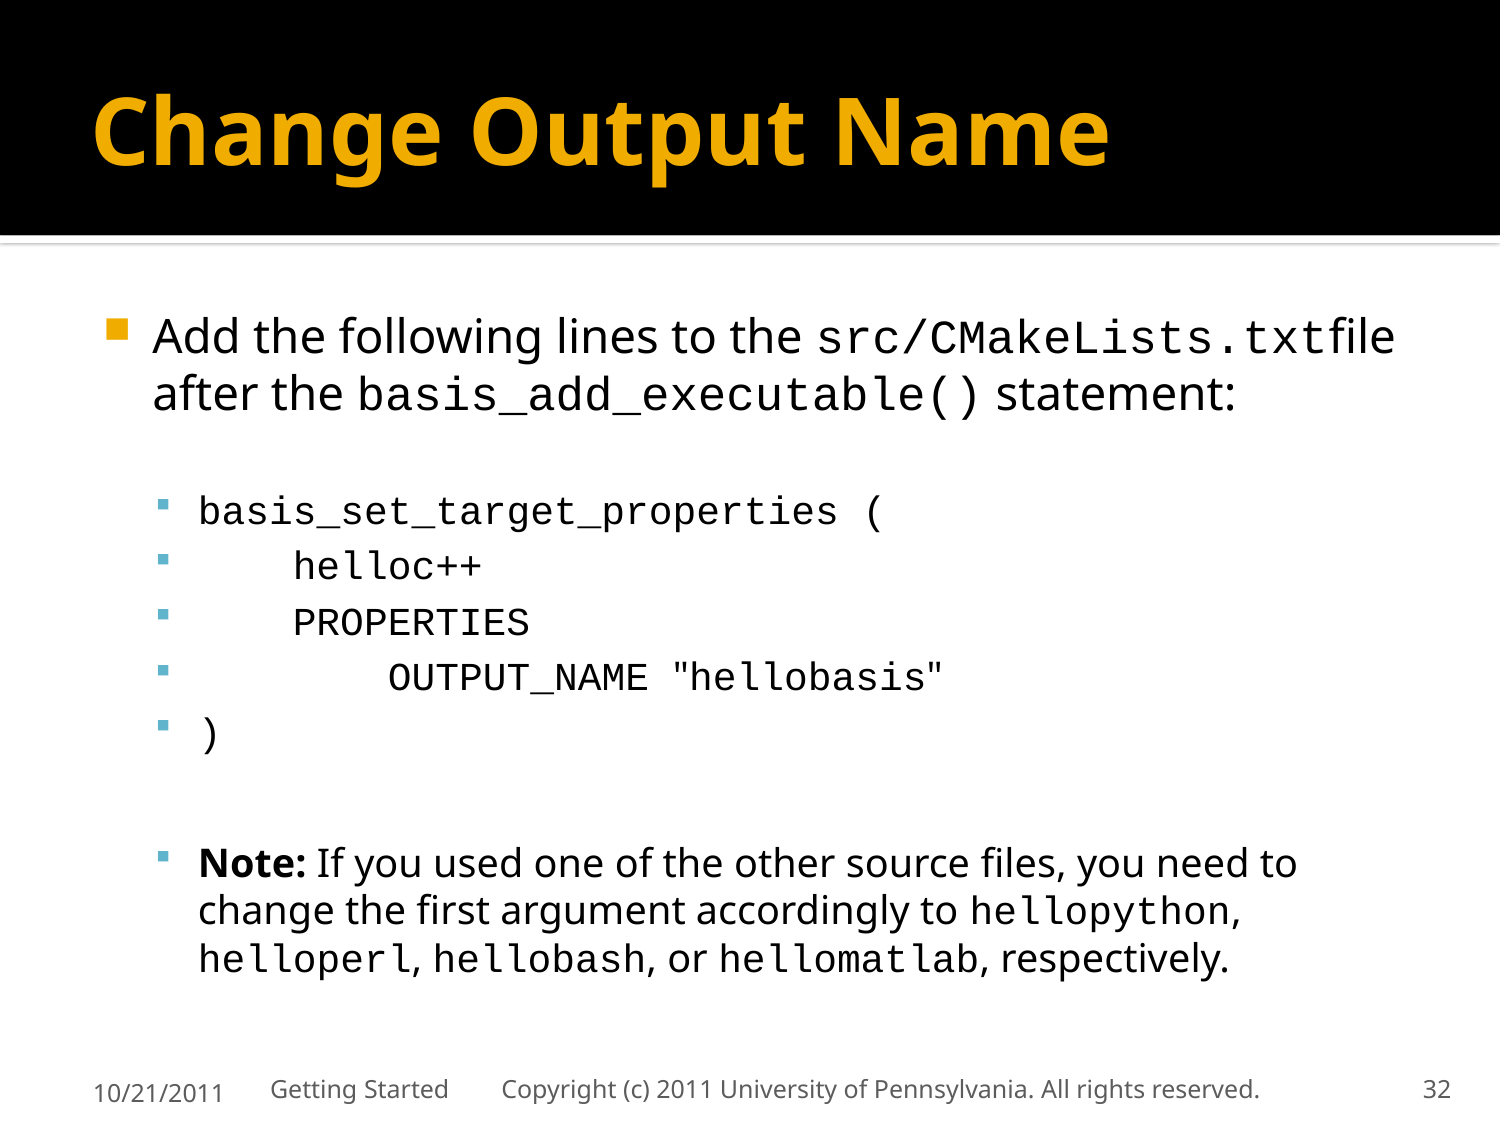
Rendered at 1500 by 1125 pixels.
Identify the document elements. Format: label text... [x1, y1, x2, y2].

slide_number 32 [1345, 1062, 1467, 1108]
list Add the following lines to the src/CMakeLists.txtfile after the basis_add_executable() statement: basis_set_target_properties ( helloc++ PROPERTIES OUTPUT_NAME "hellobasis" ) Note: If you used one of the other source files, you need to change the first argument accordingly to hellopython, helloperl, hellobash, or hellomatlab, respectively. [75, 291, 1425, 1050]
footer Getting Started Copyright (c) 2011 University of Pennsylvania. All rights reserved. [262, 1062, 1337, 1108]
title Change Output Name [75, 25, 1425, 231]
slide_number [75, 1062, 238, 1108]
